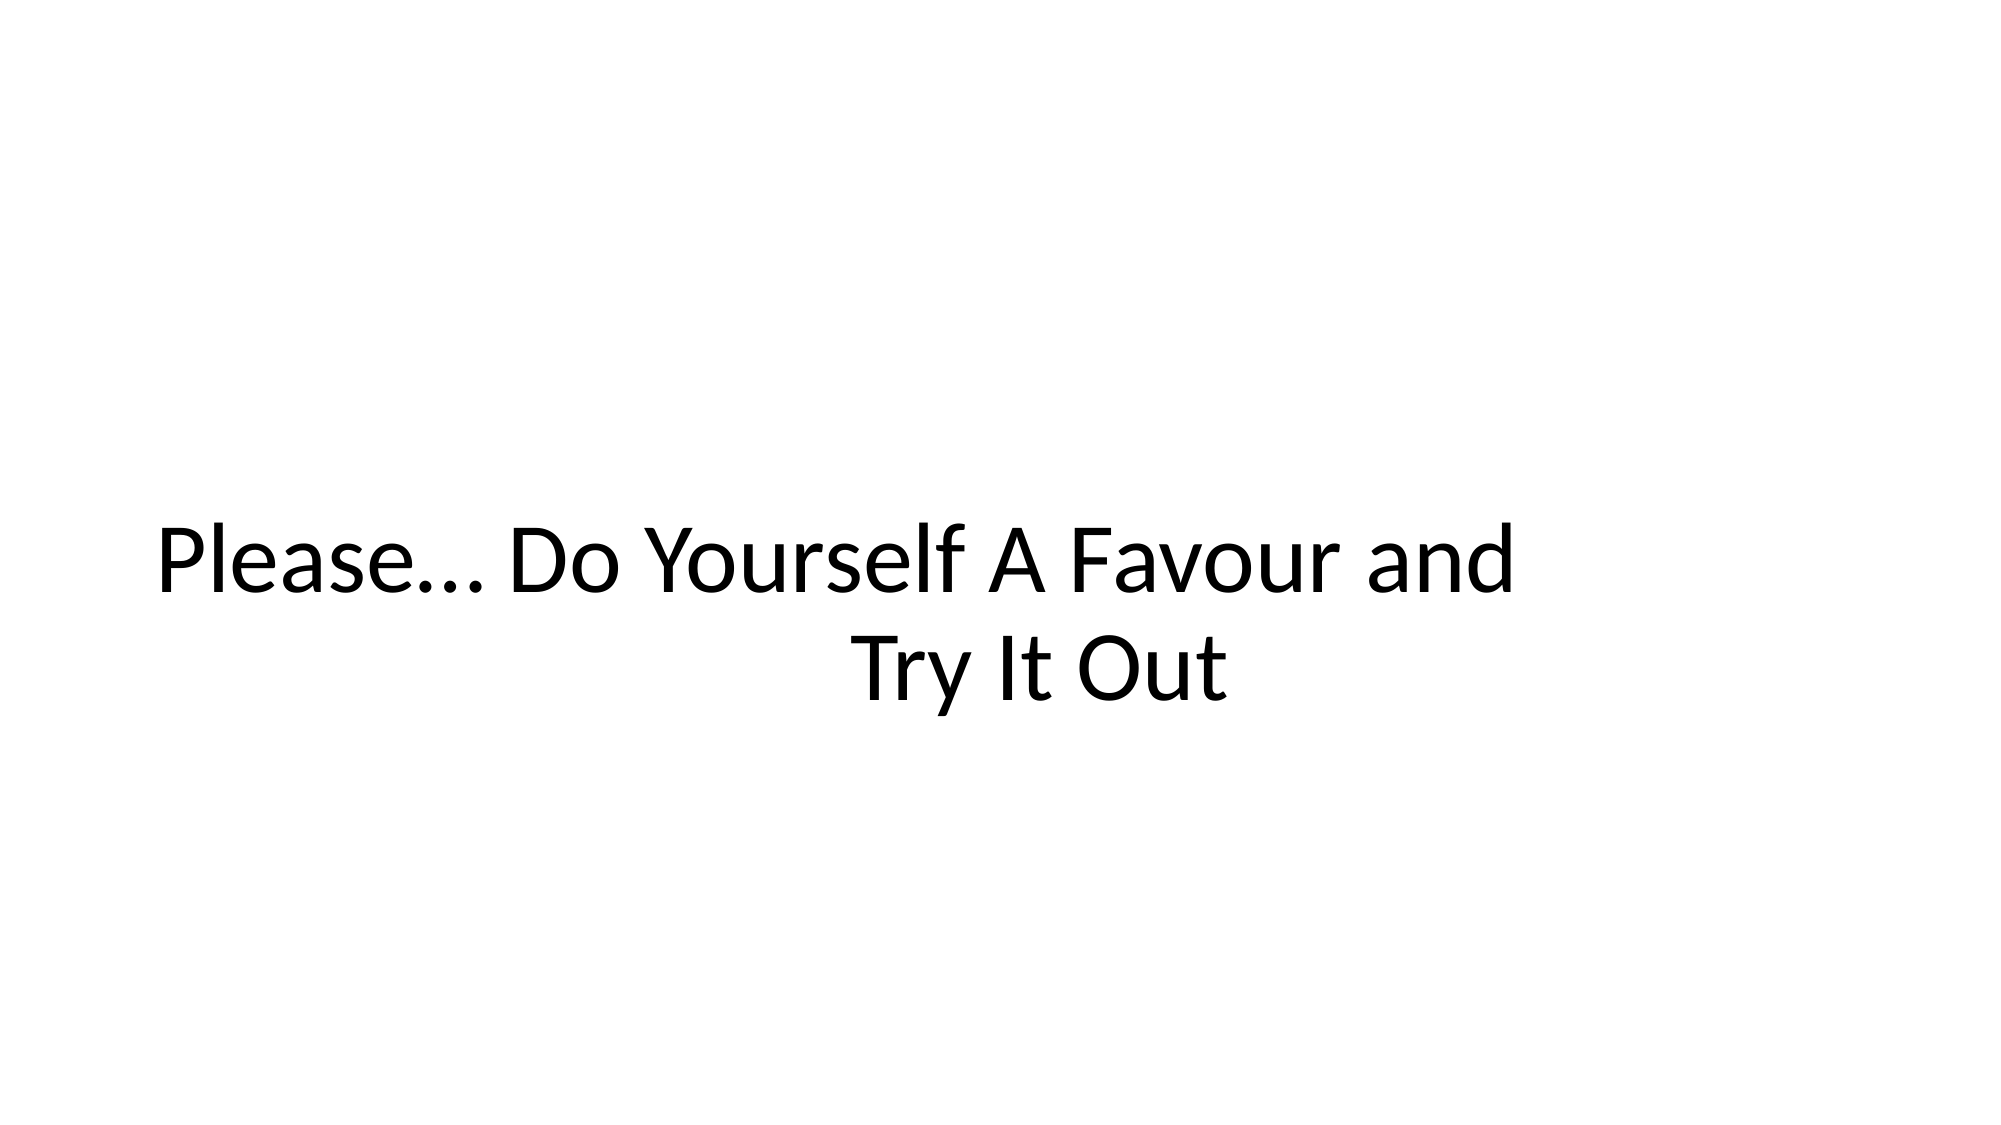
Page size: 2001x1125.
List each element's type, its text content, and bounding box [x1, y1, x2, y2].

list Please… Do Yourself A Favour and Try It Out [132, 498, 1858, 1067]
